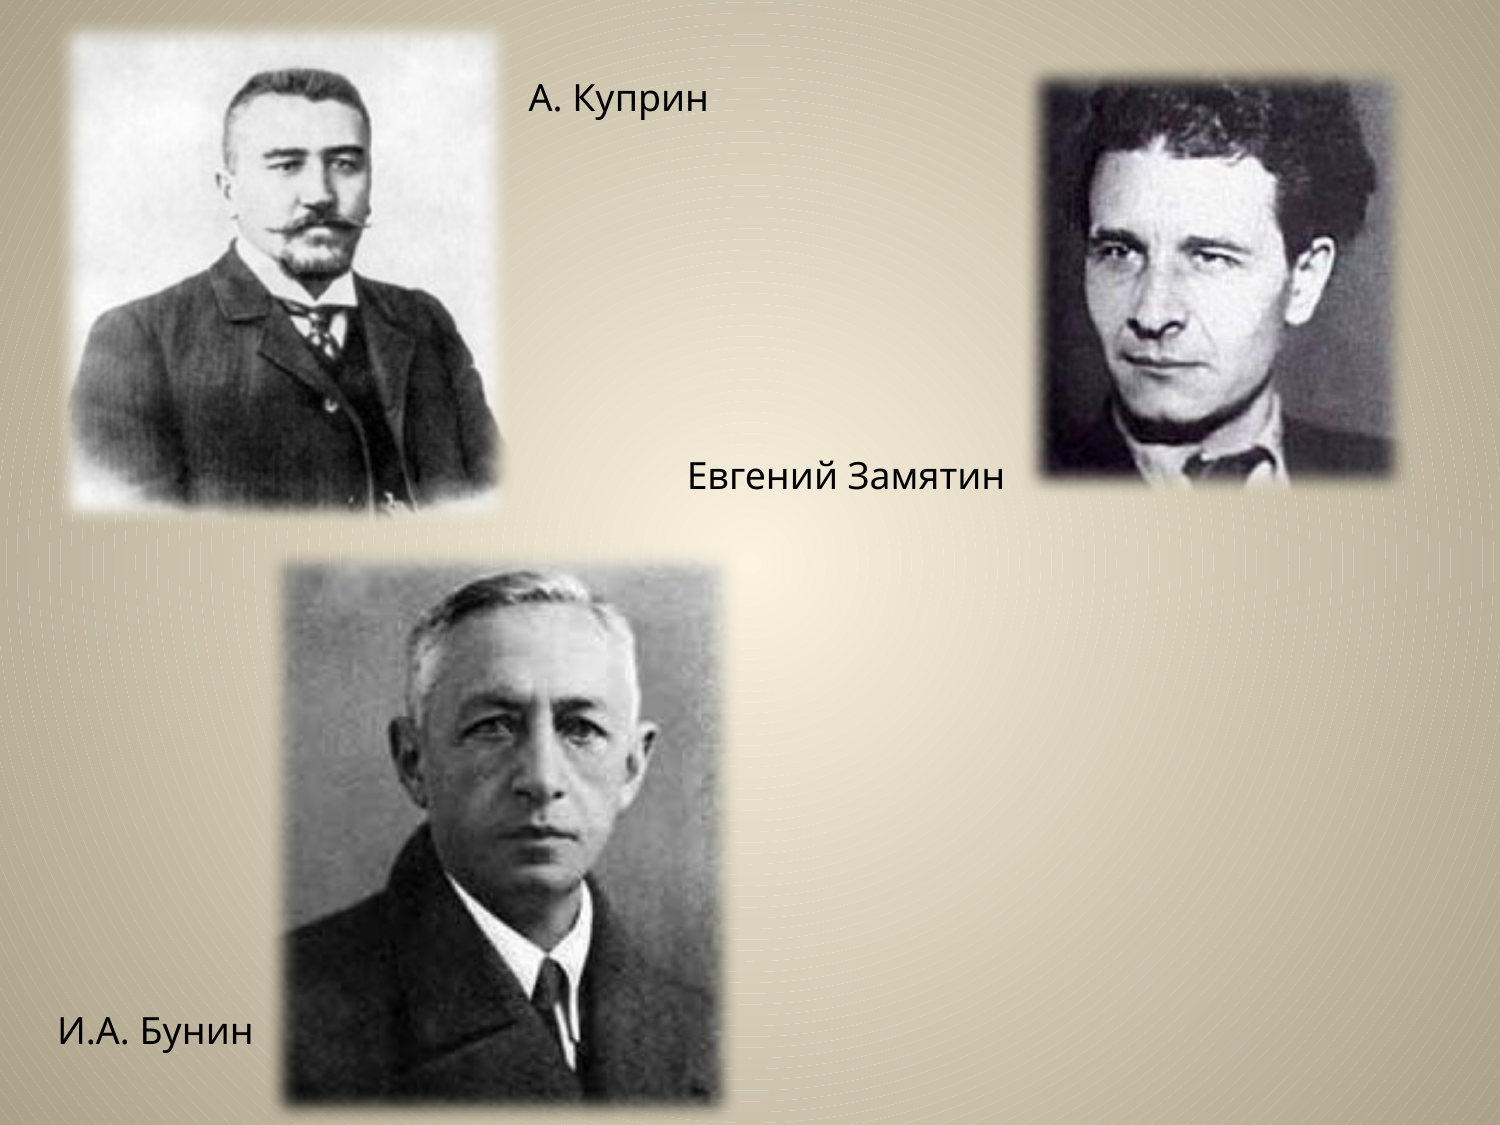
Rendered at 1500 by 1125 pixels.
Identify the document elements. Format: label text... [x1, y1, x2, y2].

text_box И.А. Бунин [42, 999, 256, 1060]
picture [1021, 61, 1412, 498]
text_box А. Куприн [514, 66, 765, 127]
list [53, 15, 514, 528]
text_box Евгений Замятин [672, 444, 1021, 505]
picture [265, 546, 739, 1125]
